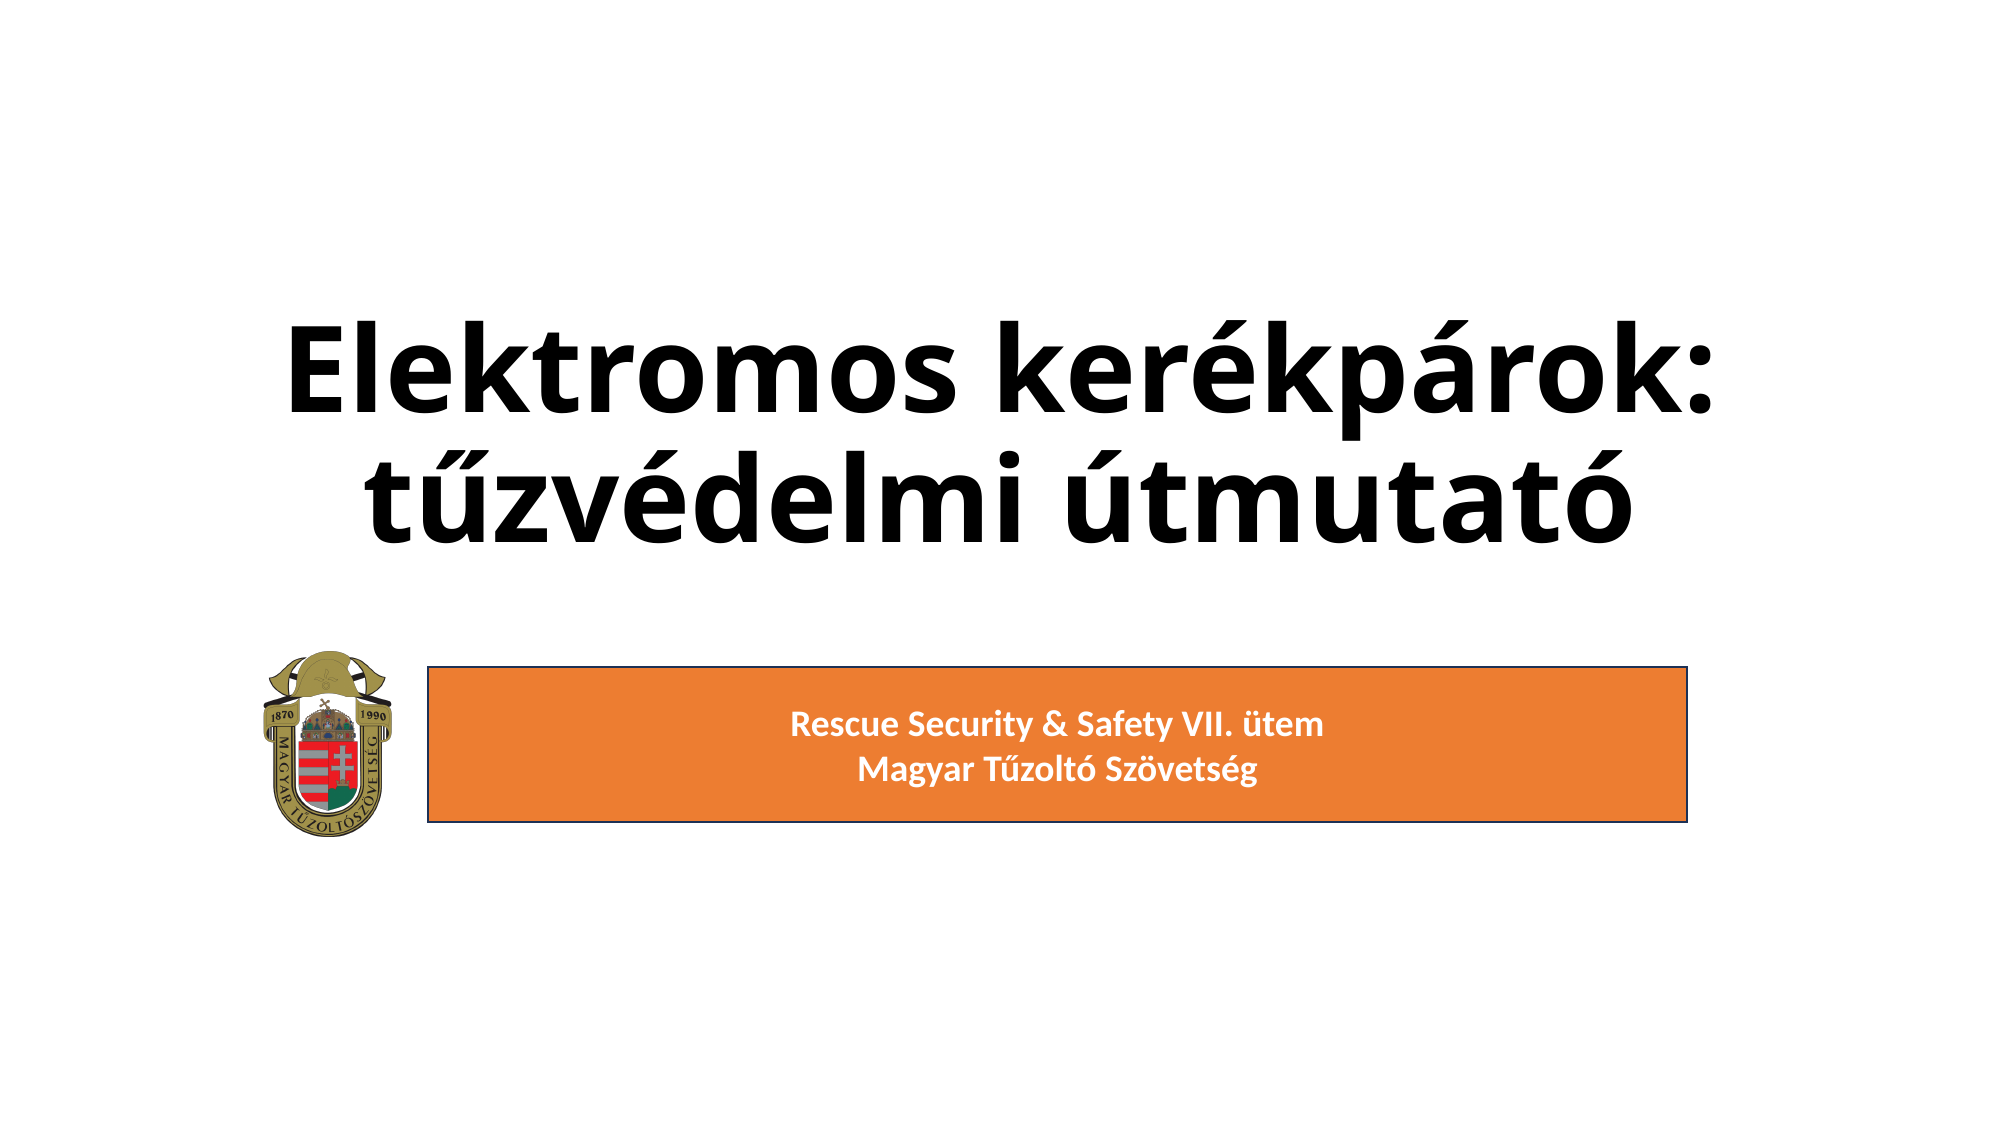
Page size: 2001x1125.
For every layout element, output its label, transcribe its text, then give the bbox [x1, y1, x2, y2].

title Elektromos kerékpárok: tűzvédelmi útmutató [249, 184, 1750, 576]
picture [234, 651, 421, 837]
